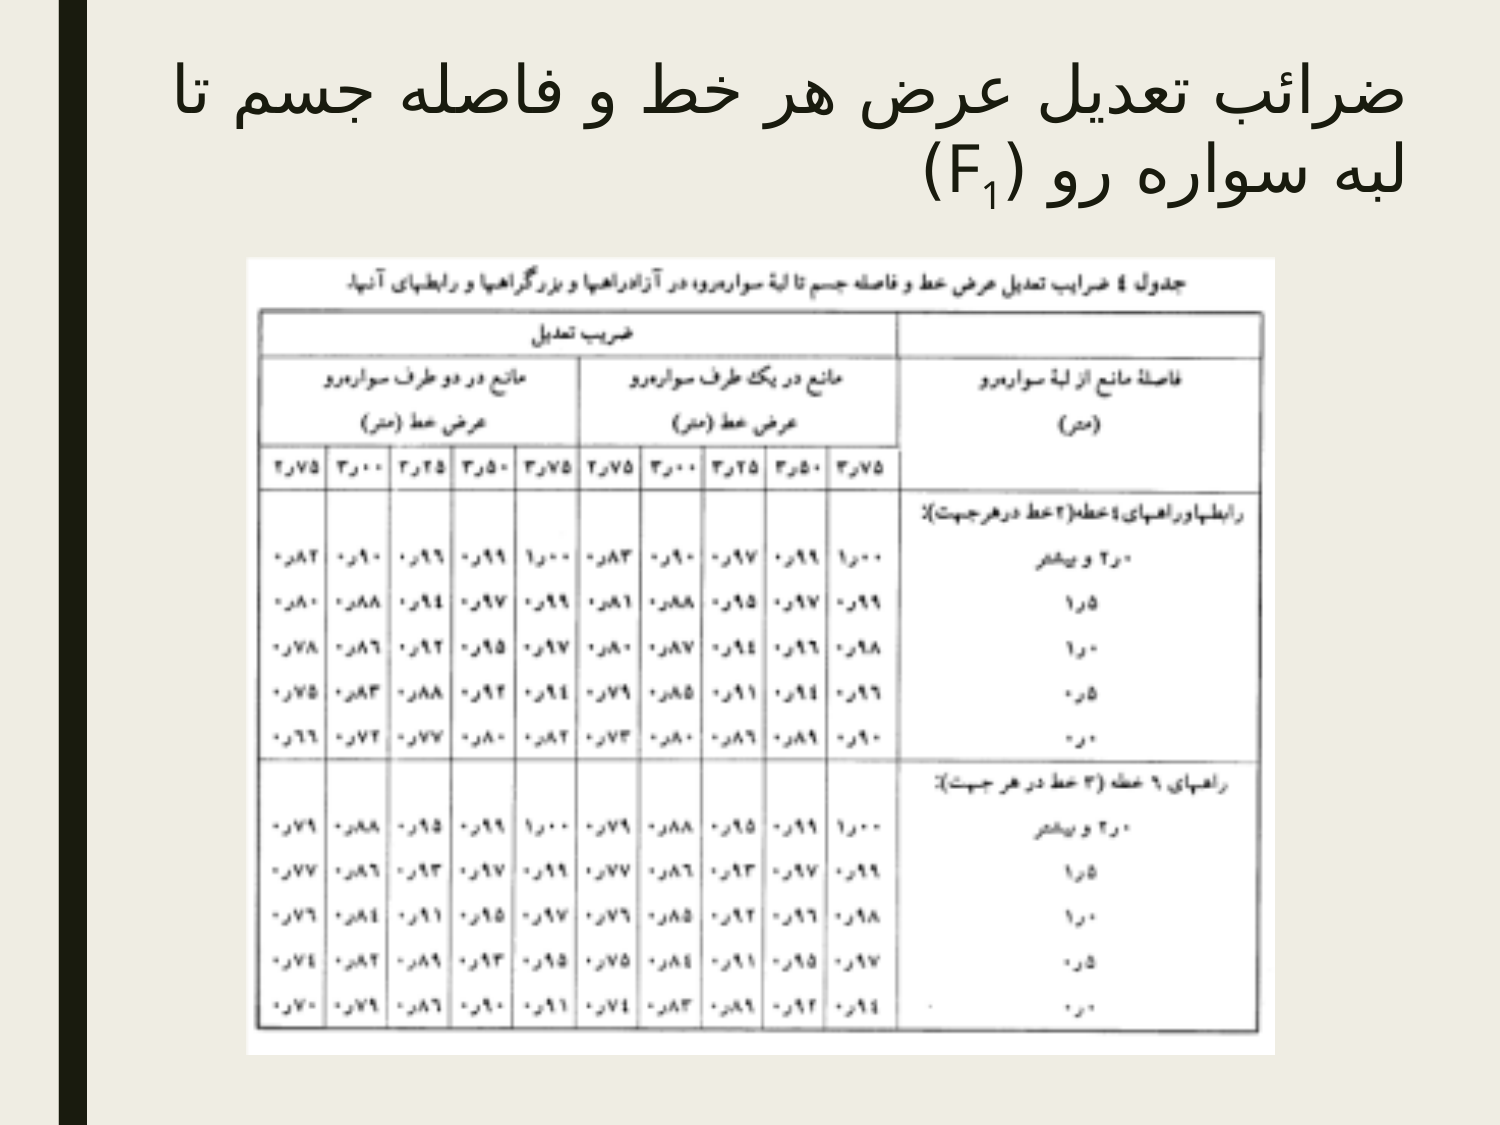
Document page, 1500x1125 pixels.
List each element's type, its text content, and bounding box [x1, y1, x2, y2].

title ضرائب تعدیل عرض هر خط و فاصله جسم تا لبه سواره رو (F1) [112, 49, 1425, 237]
picture [246, 257, 1275, 1055]
